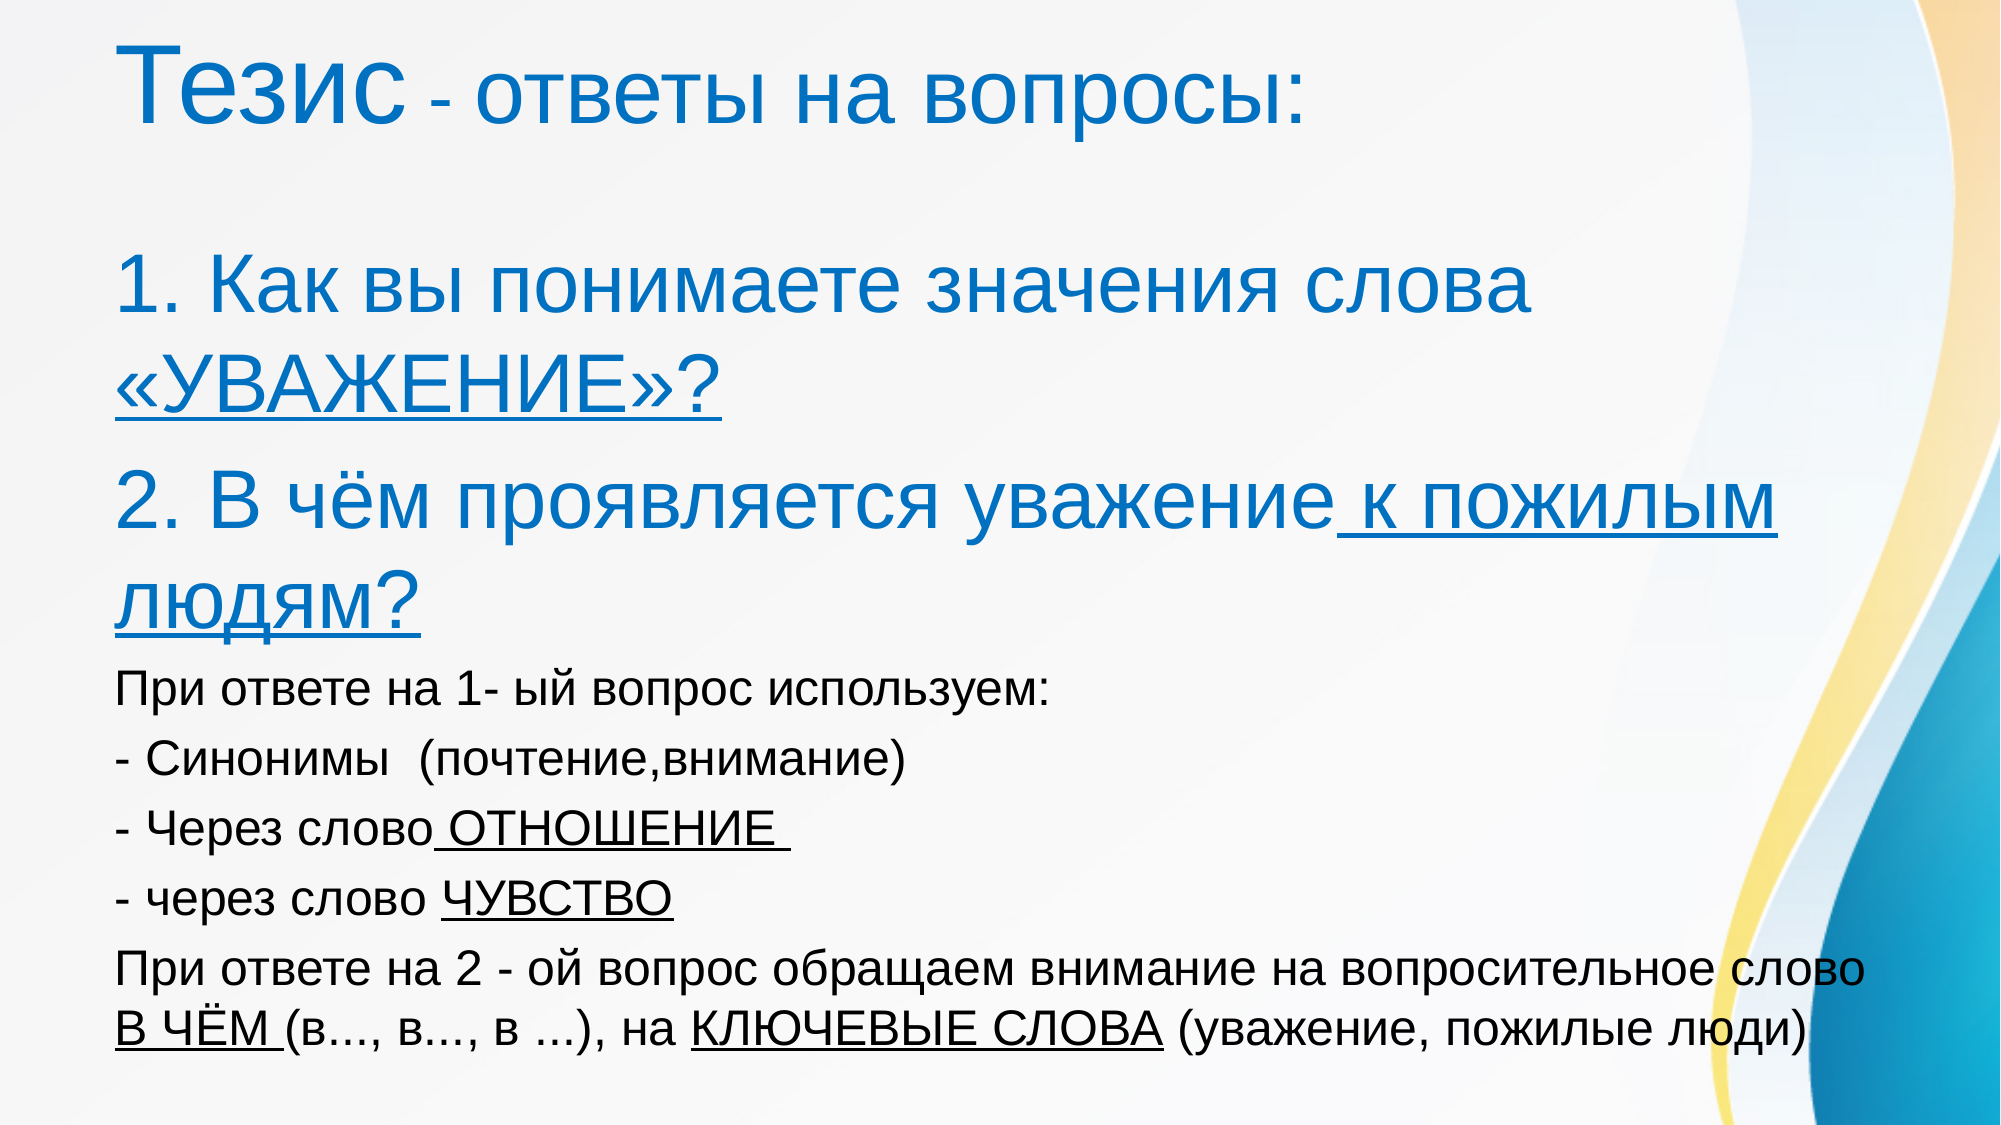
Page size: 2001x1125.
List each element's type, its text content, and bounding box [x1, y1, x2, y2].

list 1. Как вы понимаете значения слова «УВАЖЕНИЕ»? 2. В чём проявляется уважение к пожилым людям? При ответе на 1- ый вопрос используем: - Синонимы (почтение,внимание) - Через слово ОТНОШЕНИЕ - через слово ЧУВСТВО При ответе на 2 - ой вопрос обращаем внимание на вопросительное слово В ЧЁМ (в..., в..., в ...), на КЛЮЧЕВЫЕ СЛОВА (уважение, пожилые люди) [99, 221, 1901, 1109]
picture [0, 0, 2001, 1125]
title Тезис - ответы на вопросы: [99, 30, 1901, 127]
